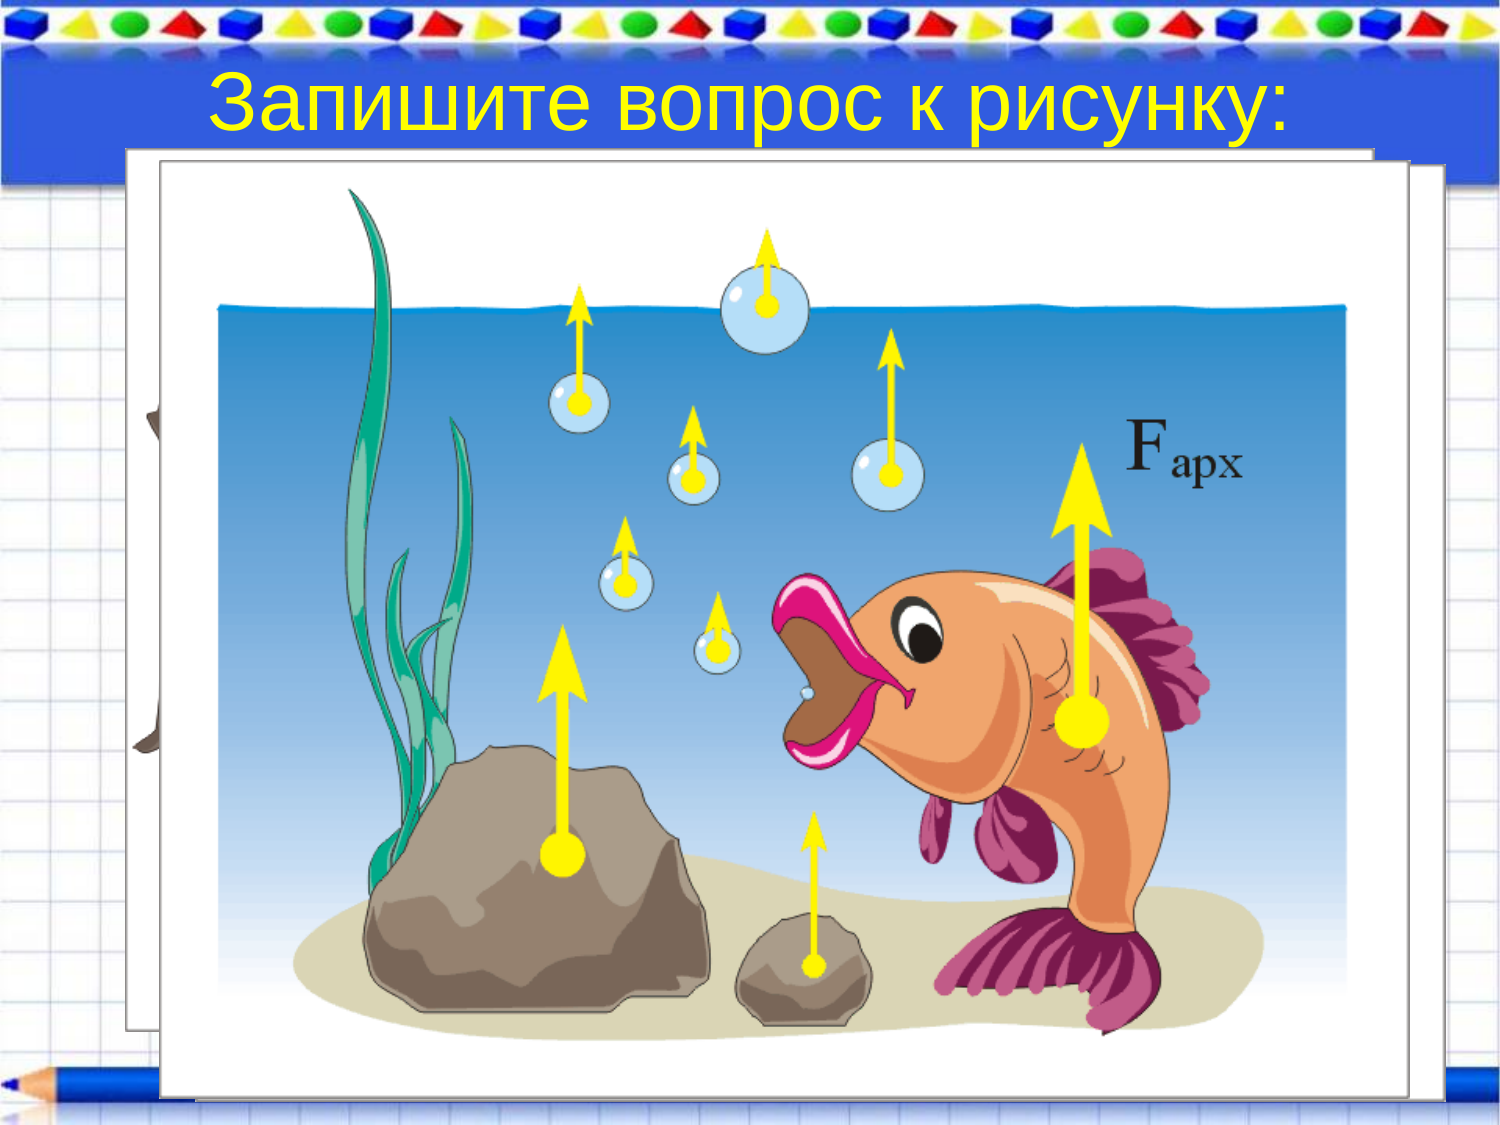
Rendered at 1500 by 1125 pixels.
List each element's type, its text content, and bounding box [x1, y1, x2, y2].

picture [0, 0, 1500, 1125]
title Запишите вопрос к рисунку: [74, 44, 1426, 150]
